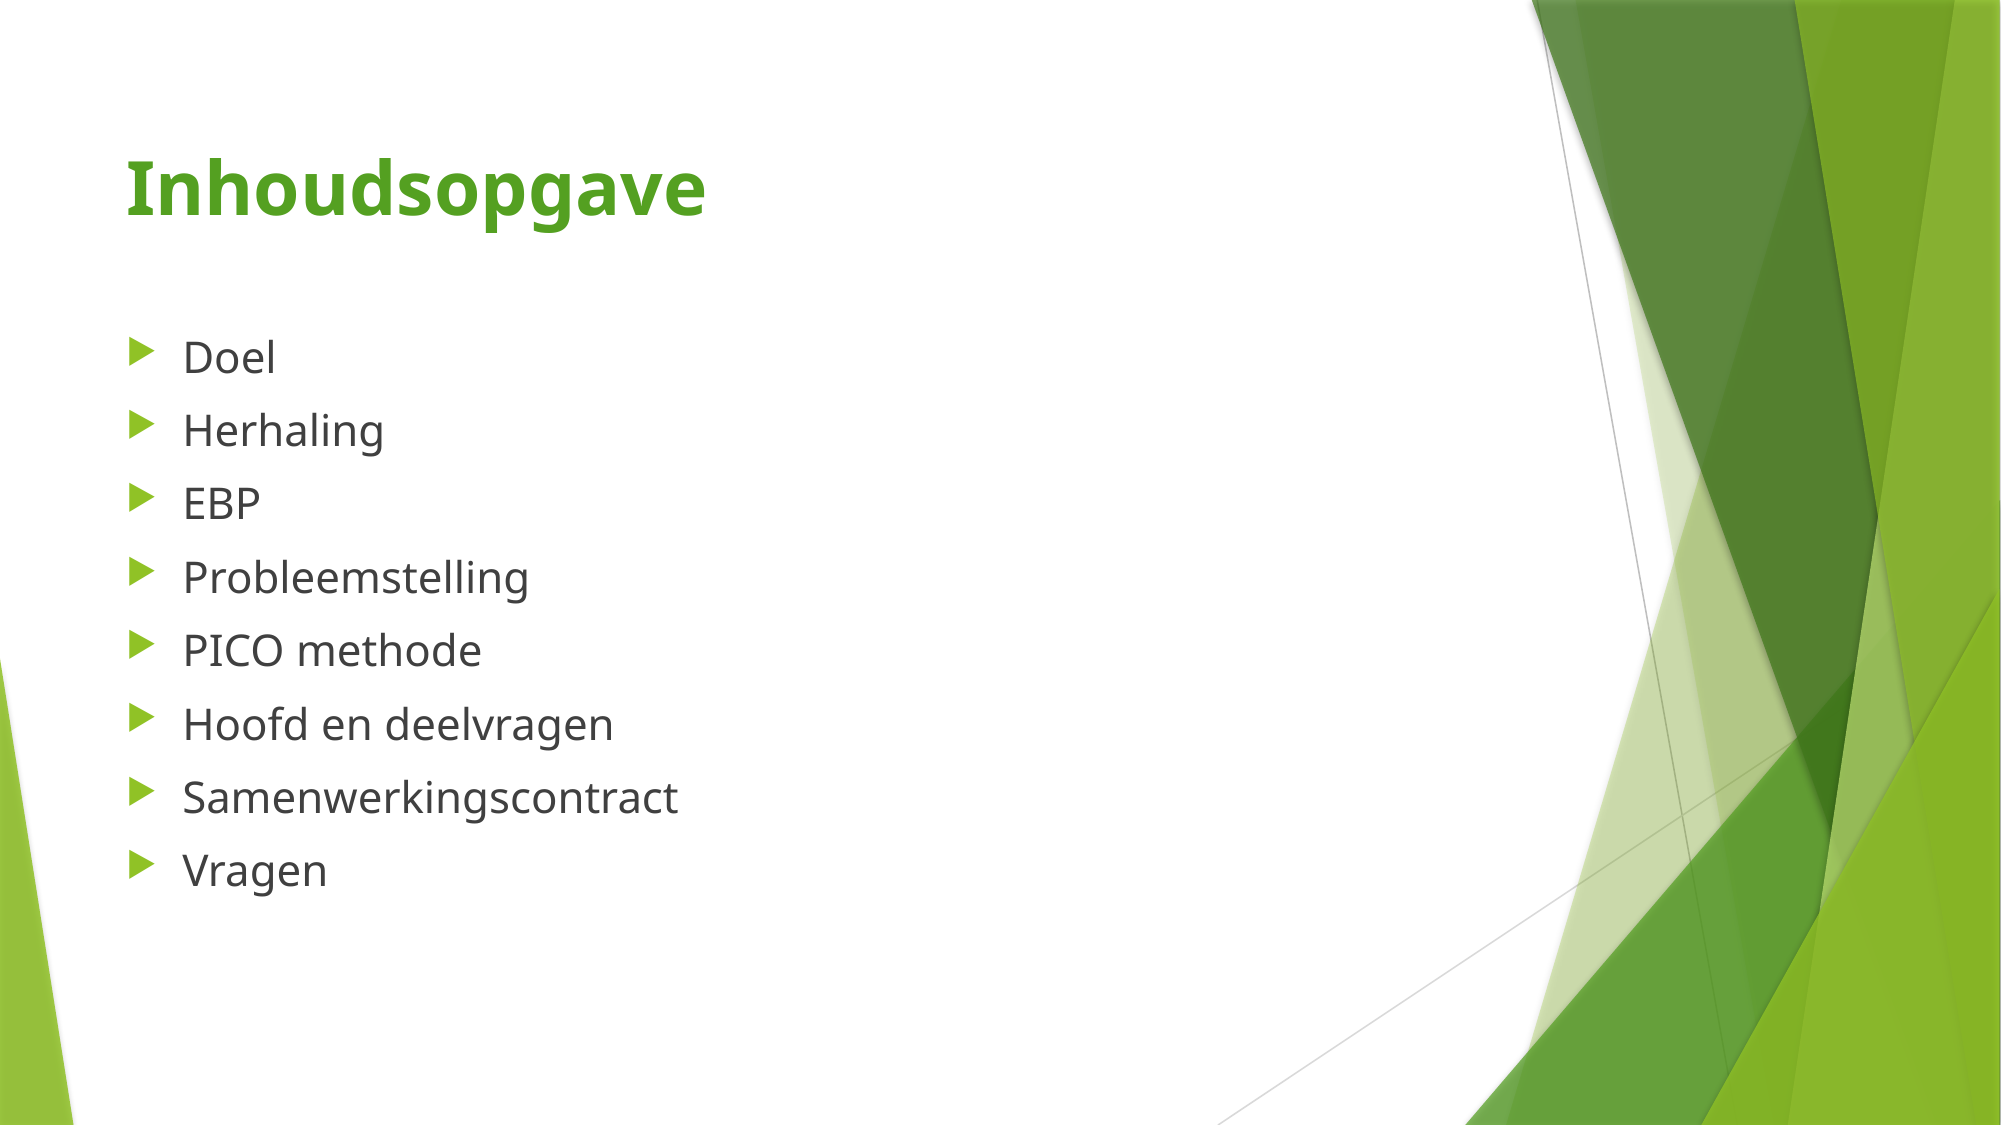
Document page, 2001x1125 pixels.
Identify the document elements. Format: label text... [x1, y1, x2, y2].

list Doel Herhaling EBP Probleemstelling PICO methode Hoofd en deelvragen Samenwerkingscontract Vragen [111, 322, 1557, 1067]
title Inhoudsopgave [111, 132, 1522, 284]
